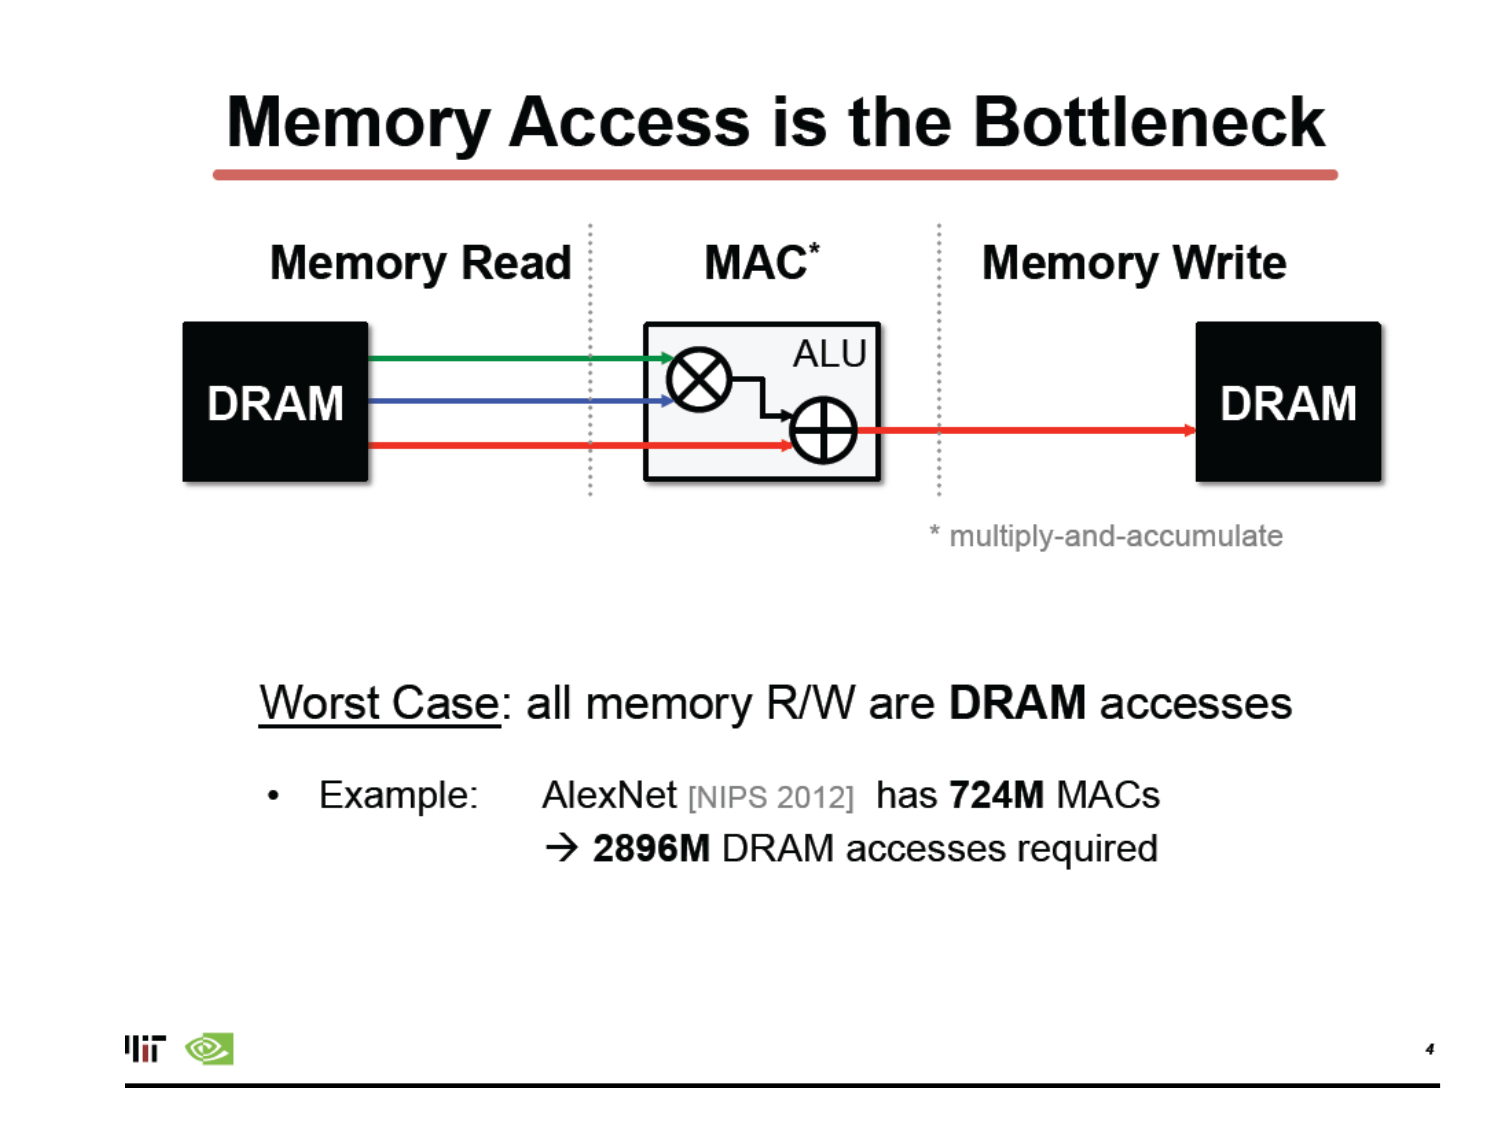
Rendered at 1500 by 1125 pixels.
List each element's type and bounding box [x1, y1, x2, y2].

picture [124, 86, 1441, 1088]
